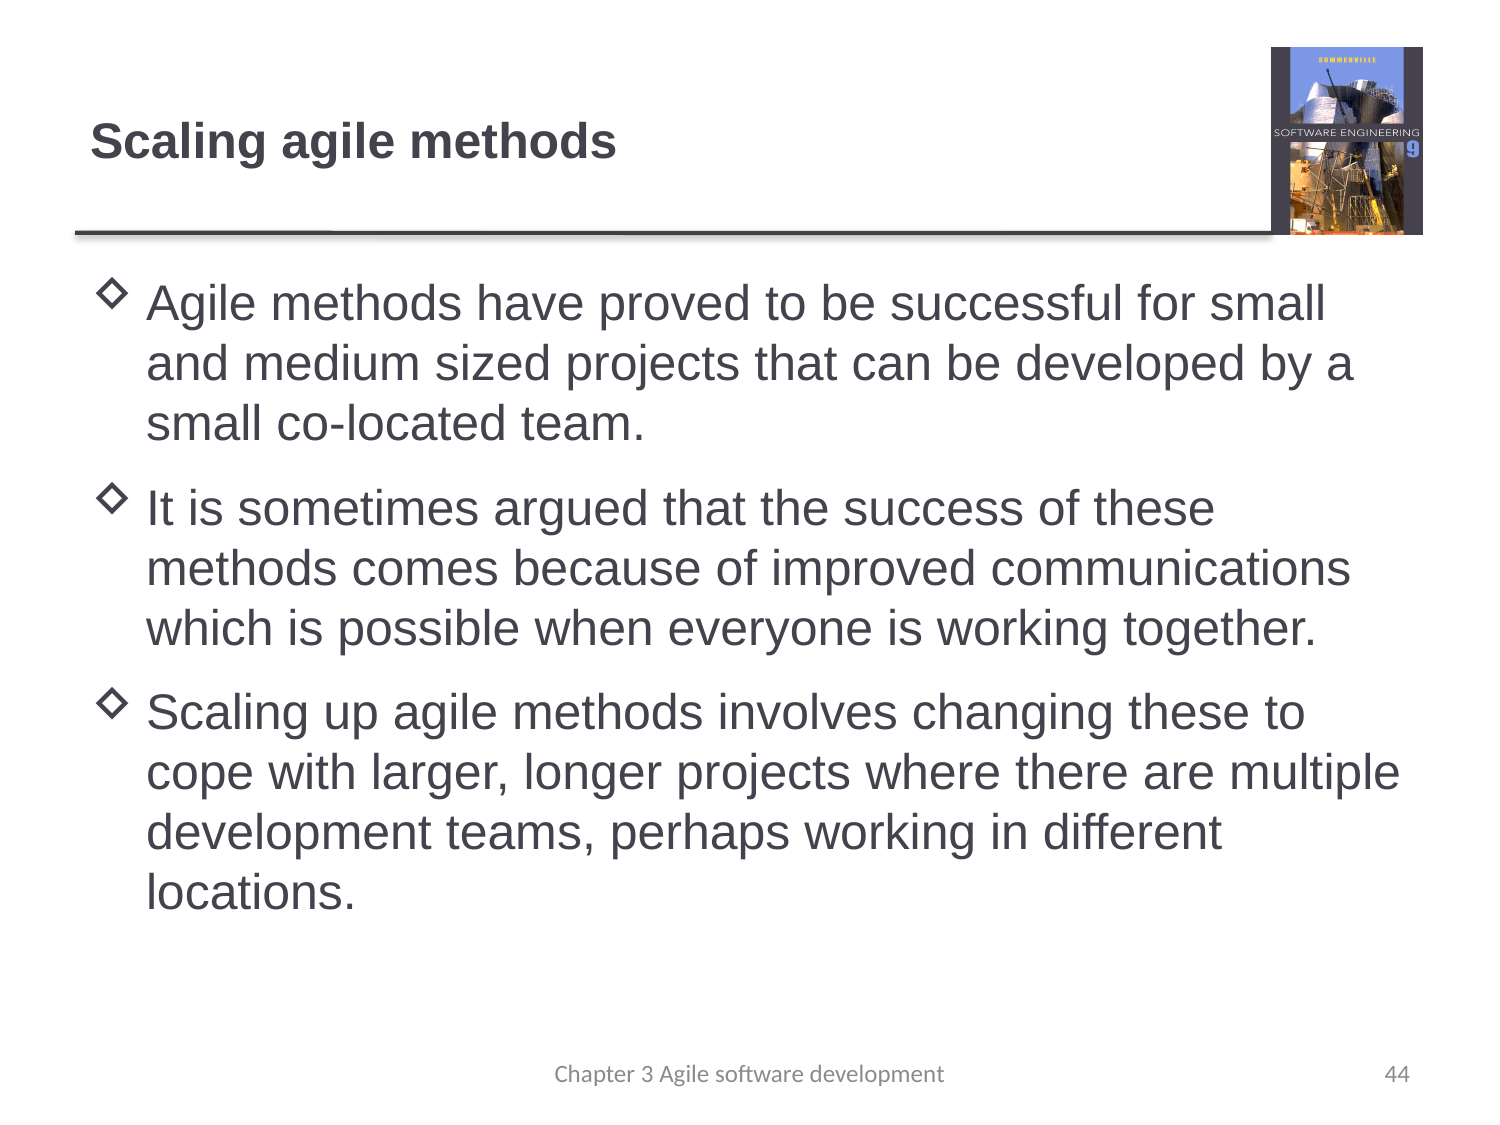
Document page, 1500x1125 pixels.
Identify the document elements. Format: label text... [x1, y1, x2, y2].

slide_number 44 [1074, 1042, 1425, 1103]
footer Chapter 3 Agile software development [512, 1042, 988, 1103]
title Scaling agile methods [74, 44, 1272, 233]
list Agile methods have proved to be successful for small and medium sized projects that can be developed by a small co-located team. It is sometimes argued that the success of these methods comes because of improved communications which is possible when everyone is working together. Scaling up agile methods involves changing these to cope with larger, longer projects where there are multiple development teams, perhaps working in different locations. [75, 262, 1425, 1005]
picture [1272, 47, 1423, 235]
